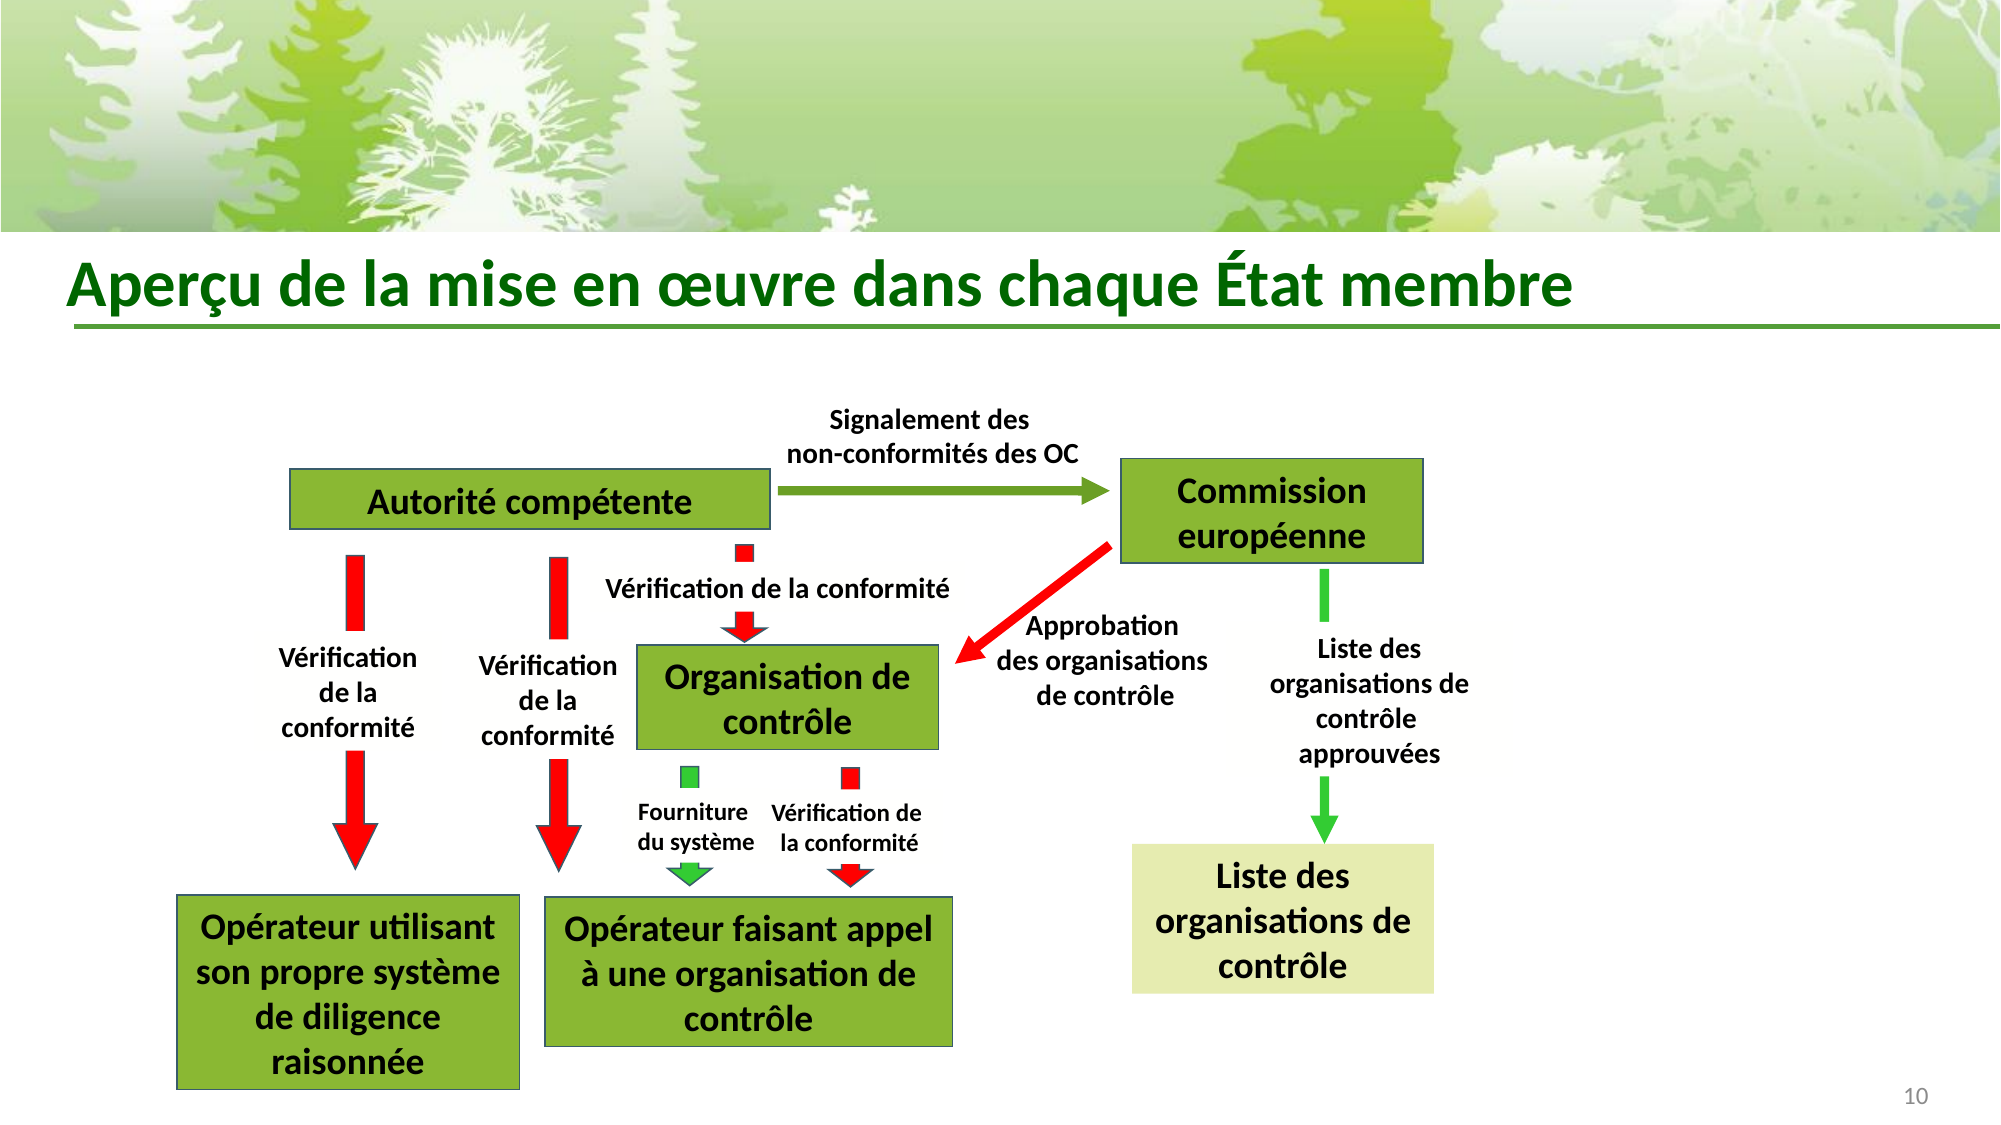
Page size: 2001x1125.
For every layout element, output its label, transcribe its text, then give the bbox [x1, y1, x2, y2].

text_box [176, 392, 1513, 1092]
slide_number 10 [1493, 1065, 1944, 1125]
picture [0, 0, 2000, 232]
title Aperçu de la mise en œuvre dans chaque État membre [51, 190, 1650, 379]
